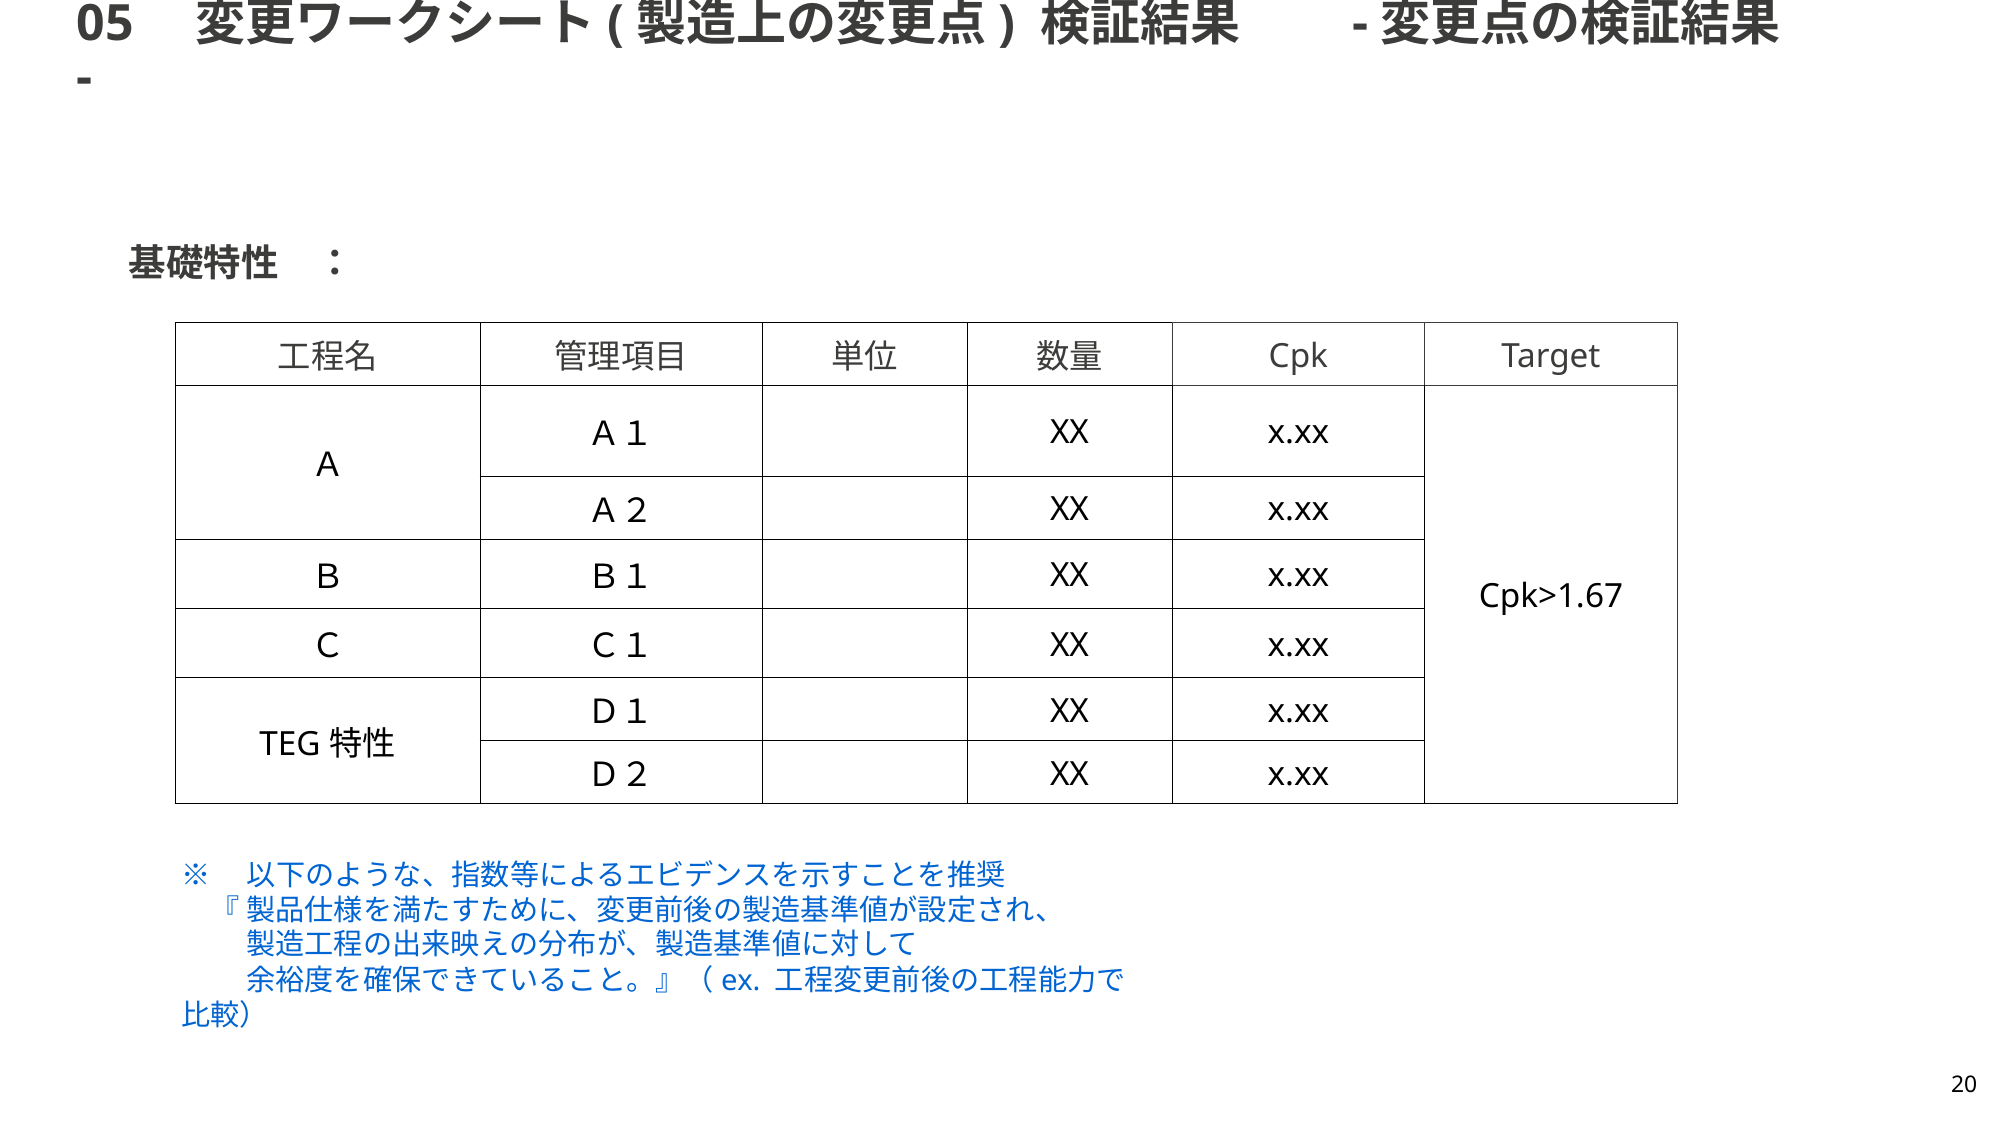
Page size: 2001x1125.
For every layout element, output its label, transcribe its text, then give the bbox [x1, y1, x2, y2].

table_cell x.xx [1173, 741, 1424, 803]
table_cell Ｂ１ [481, 540, 762, 608]
table_header 単位 [763, 323, 967, 385]
table_cell x.xx [1173, 540, 1424, 608]
table_cell [763, 540, 967, 608]
table_cell [763, 678, 967, 740]
table_cell XX [968, 477, 1172, 539]
title 05 変更ワークシート(製造上の変更点) 検証結果 -変更点の検証結果- [0, 0, 1877, 123]
table_cell Ａ１ [481, 386, 762, 476]
table_cell [763, 477, 967, 539]
table_header 工程名 [176, 323, 480, 385]
table_cell XX [968, 540, 1172, 608]
table_cell x.xx [1173, 477, 1424, 539]
table_cell Cpk>1.67 [1425, 386, 1677, 803]
table_cell Ｂ [176, 540, 480, 608]
table_cell Ａ２ [481, 477, 762, 539]
table_cell Ｄ１ [481, 678, 762, 740]
table_cell [763, 741, 967, 803]
table_cell XX [968, 386, 1172, 476]
table_cell x.xx [1173, 386, 1424, 476]
table_cell [763, 386, 967, 476]
text_box ※ 以下のような、指数等によるエビデンスを示すことを推奨 『 製品仕様を満たすために、変更前後の製造基準値が設定され、 製造工程の出来映えの分布が、製造基準値に対して 余裕度を確保できていること。』（ex. 工程変更前後の工程能力で比較） [175, 849, 1132, 1037]
table_cell x.xx [1173, 609, 1424, 677]
table_cell TEG特性 [176, 678, 480, 803]
table_cell [763, 609, 967, 677]
table_cell XX [968, 741, 1172, 803]
table_cell Ａ [176, 386, 480, 539]
table_cell x.xx [1173, 678, 1424, 740]
text_box 基礎特性 ： [114, 231, 369, 291]
table_cell Ｄ２ [481, 741, 762, 803]
table_header 管理項目 [481, 323, 762, 385]
table_cell XX [968, 609, 1172, 677]
table_cell Ｃ [176, 609, 480, 677]
table_cell Ｃ１ [481, 609, 762, 677]
table_header Target [1425, 323, 1677, 385]
table_cell XX [968, 678, 1172, 740]
table_header Cpk [1173, 323, 1424, 385]
table_header 数量 [968, 323, 1172, 385]
